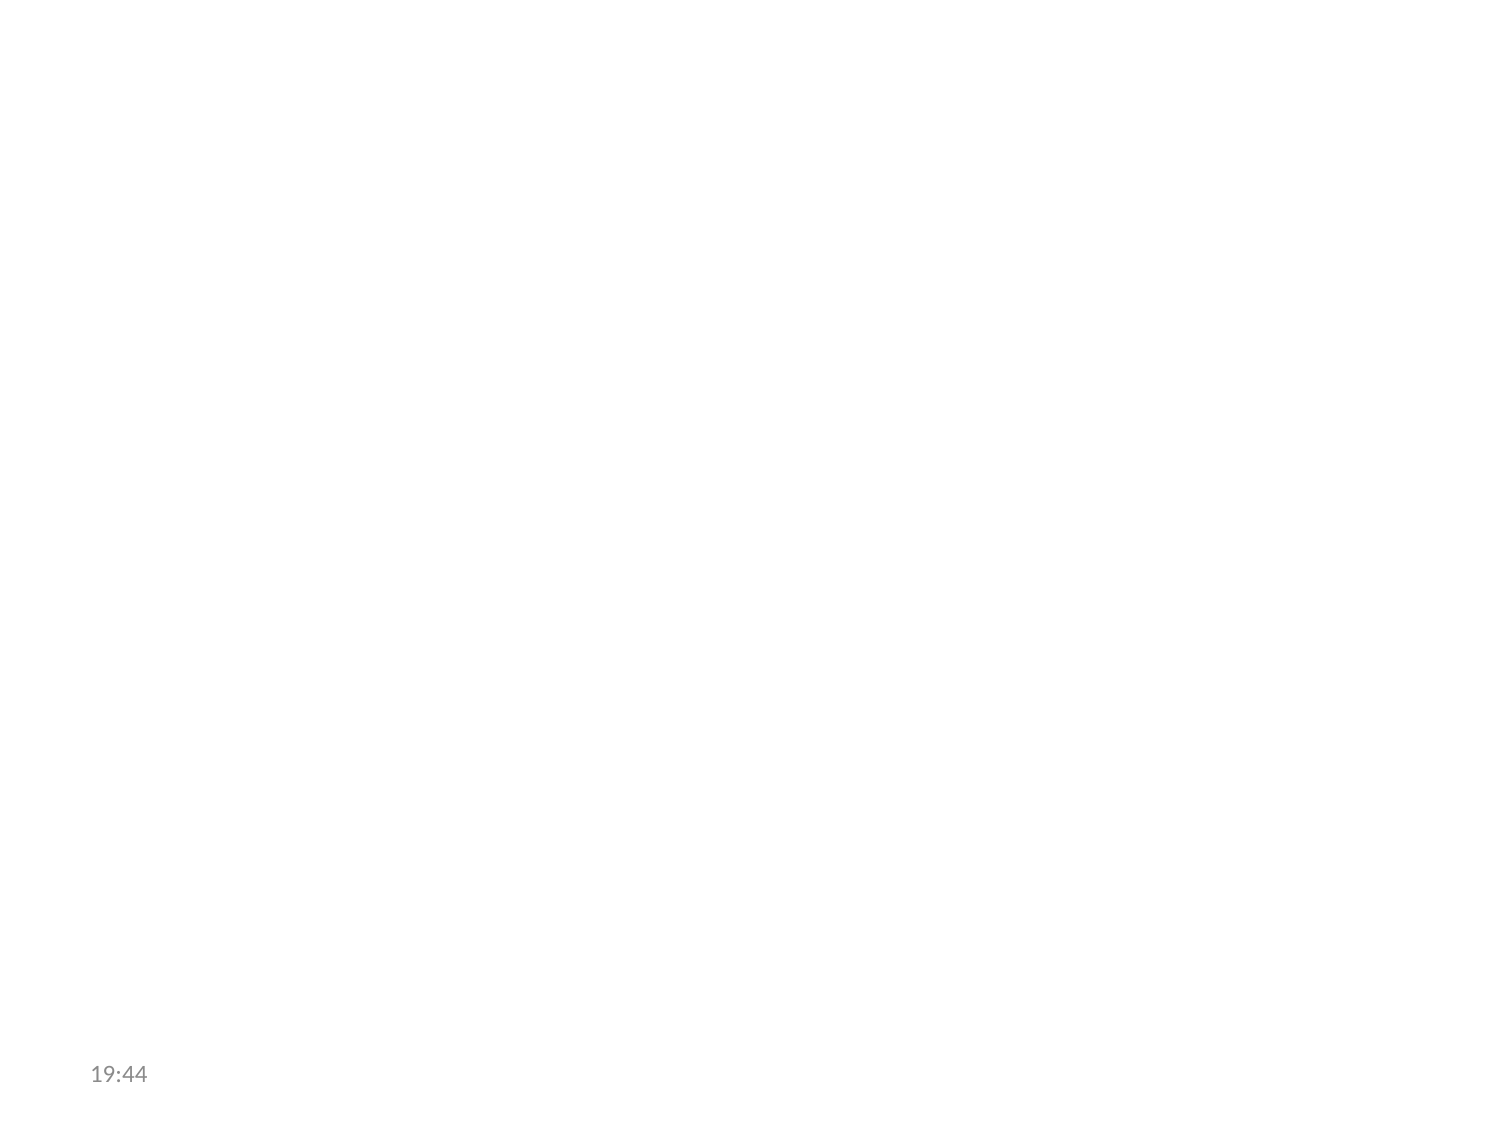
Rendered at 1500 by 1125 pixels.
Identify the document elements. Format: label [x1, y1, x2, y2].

slide_number [75, 1042, 425, 1103]
